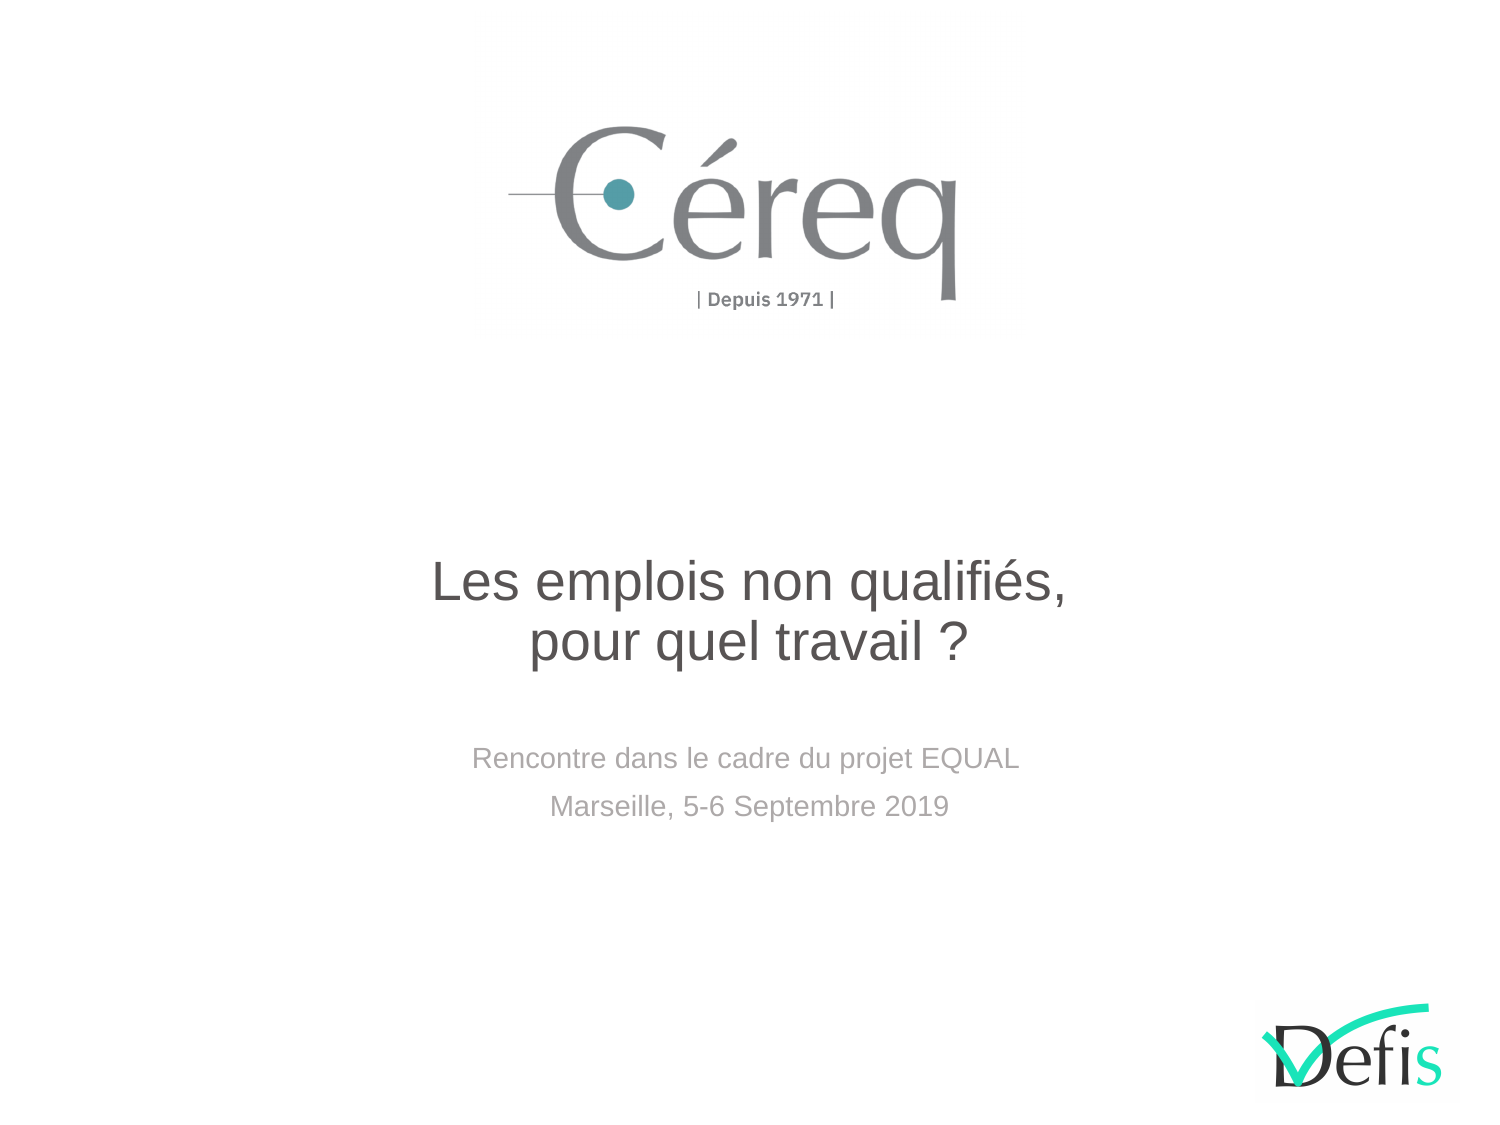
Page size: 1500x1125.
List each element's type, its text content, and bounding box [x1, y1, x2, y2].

list Rencontre dans le cadre du projet EQUAL Marseille, 5-6 Septembre 2019 [0, 685, 1500, 852]
picture [474, 11, 1026, 339]
title Les emplois non qualifiés, pour quel travail ? [0, 544, 1500, 681]
picture [1255, 1000, 1460, 1103]
